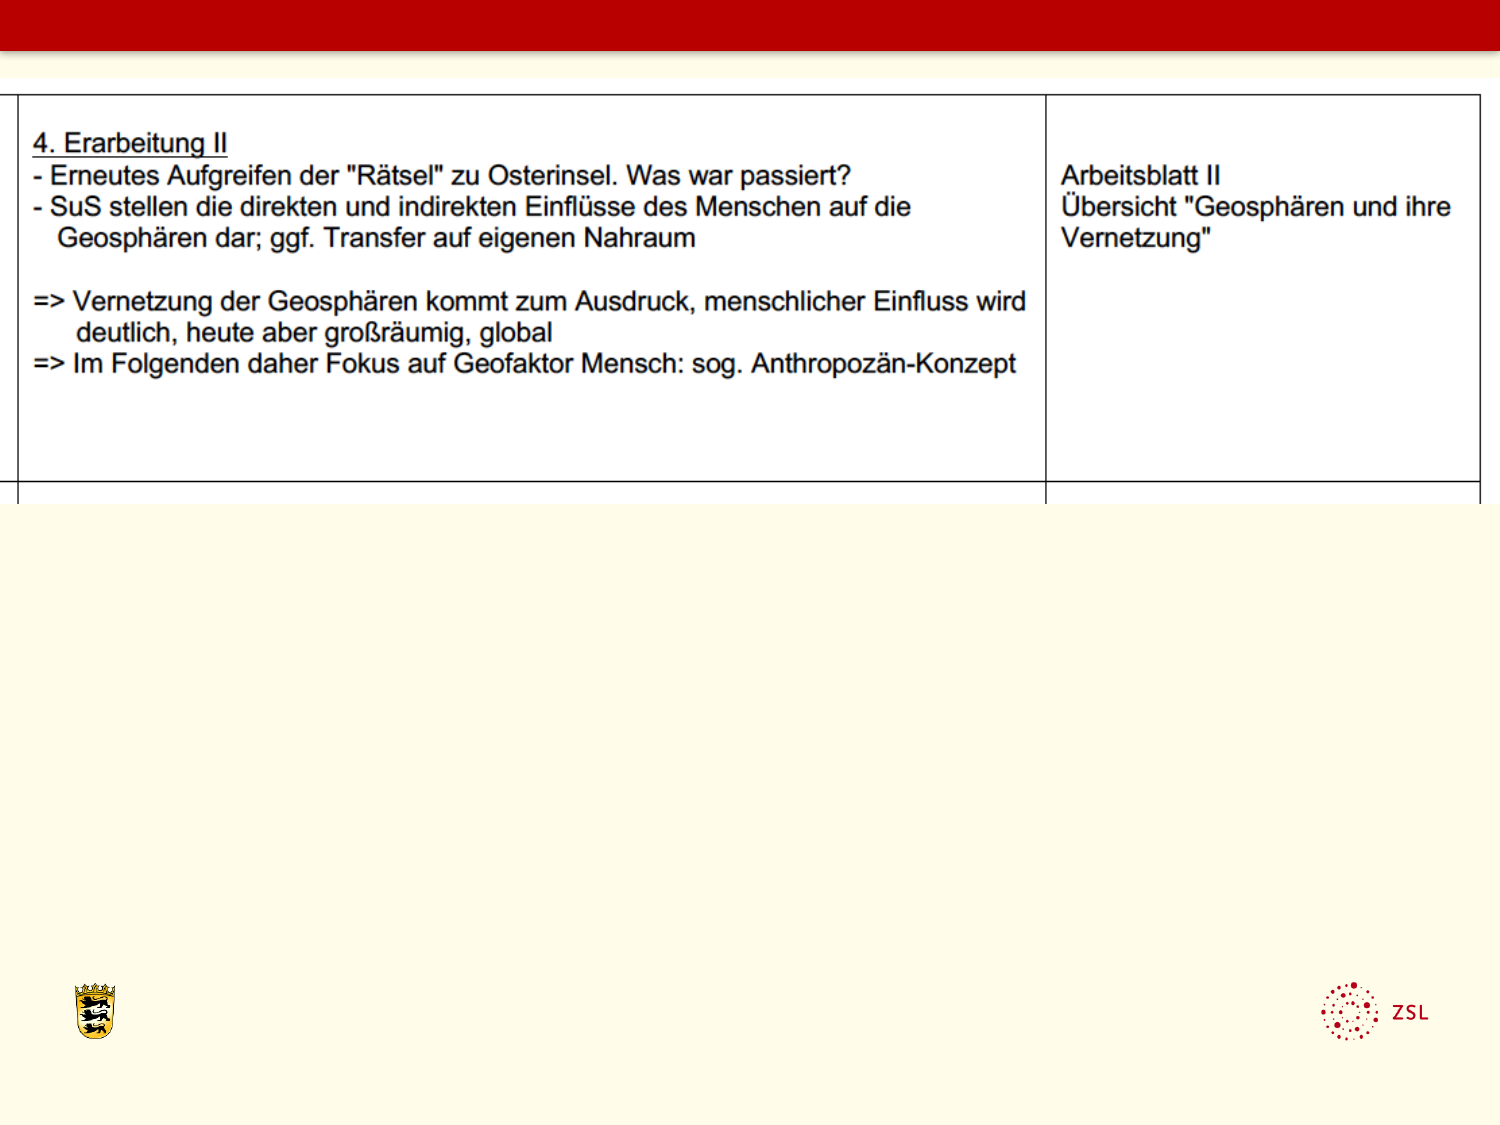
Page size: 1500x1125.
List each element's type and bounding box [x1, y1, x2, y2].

picture [0, 78, 1500, 504]
picture [1320, 981, 1429, 1041]
picture [73, 981, 117, 1041]
